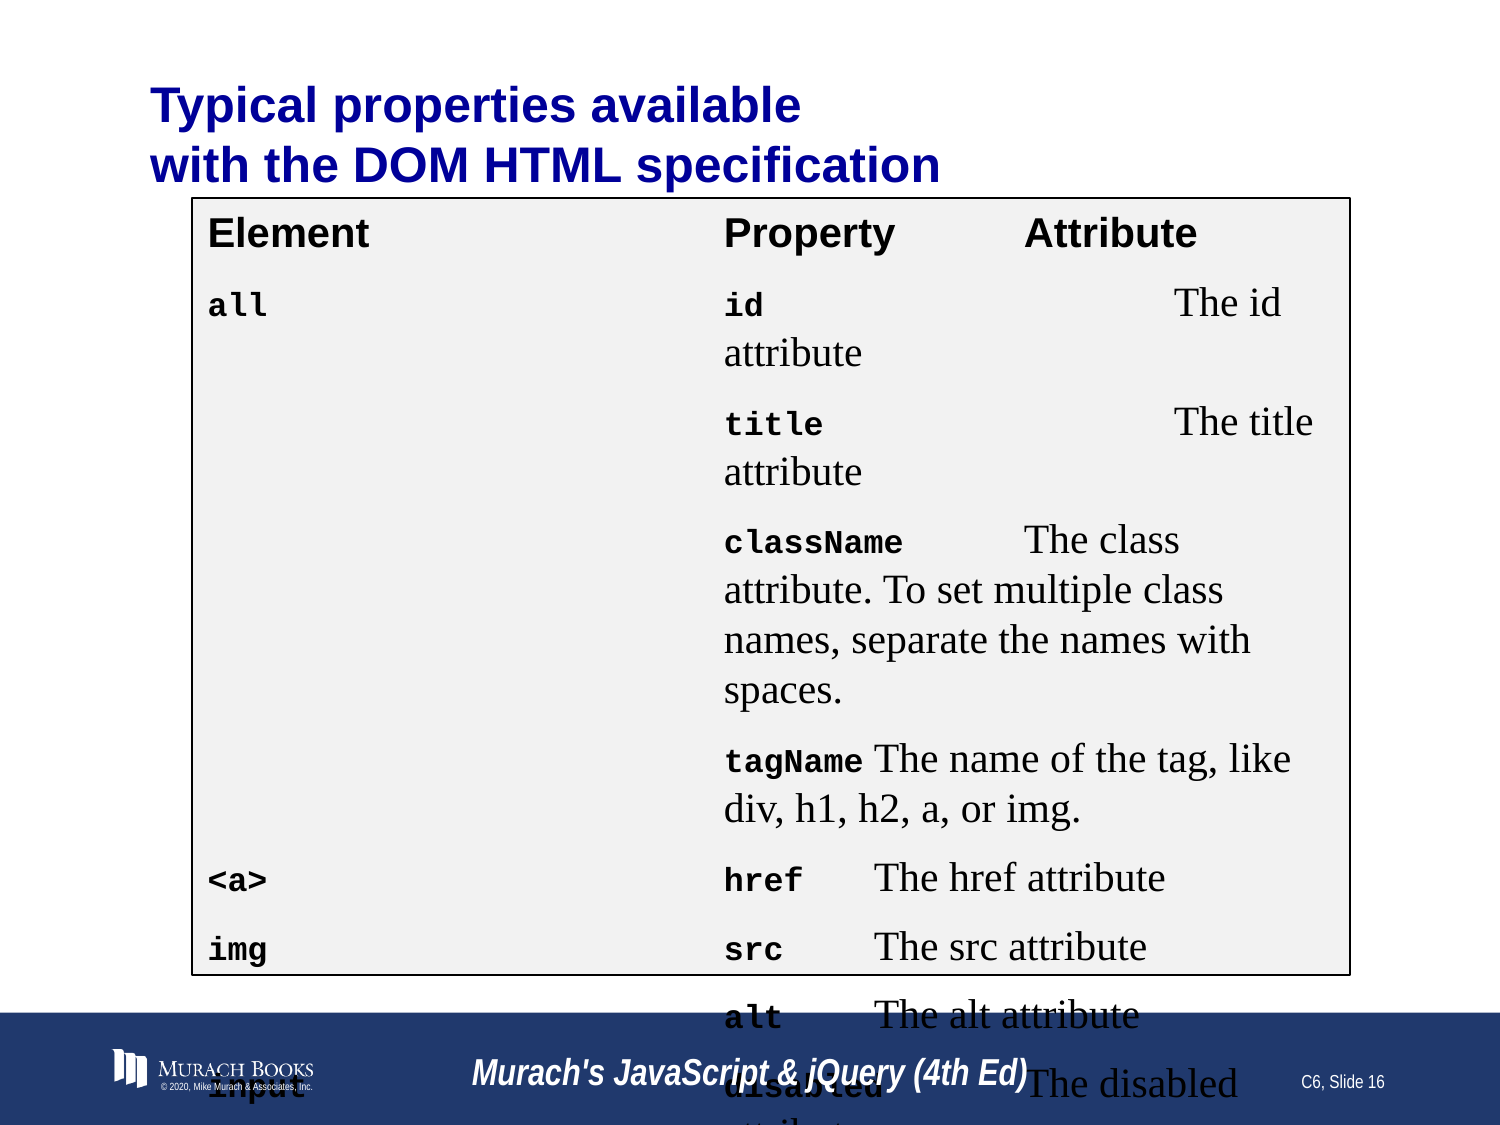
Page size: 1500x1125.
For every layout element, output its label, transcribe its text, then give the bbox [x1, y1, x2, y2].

slide_number Murach's JavaScript & jQuery (4th Ed) [463, 1025, 1050, 1100]
slide_number C6, Slide 16 [1087, 1025, 1400, 1100]
list Element Property Attribute all id The id attribute title The title attribute className The class attribute. To set multiple class names, separate the names with spaces. tagName The name of the tag, like div, h1, h2, a, or img. <a> href The href attribute img src The src attribute alt The alt attribute input disabled The disabled attribute [190, 196, 1353, 978]
footer © 2020, Mike Murach & Associates, Inc. [12, 1025, 463, 1100]
title Typical properties available with the DOM HTML specification [150, 72, 1350, 194]
